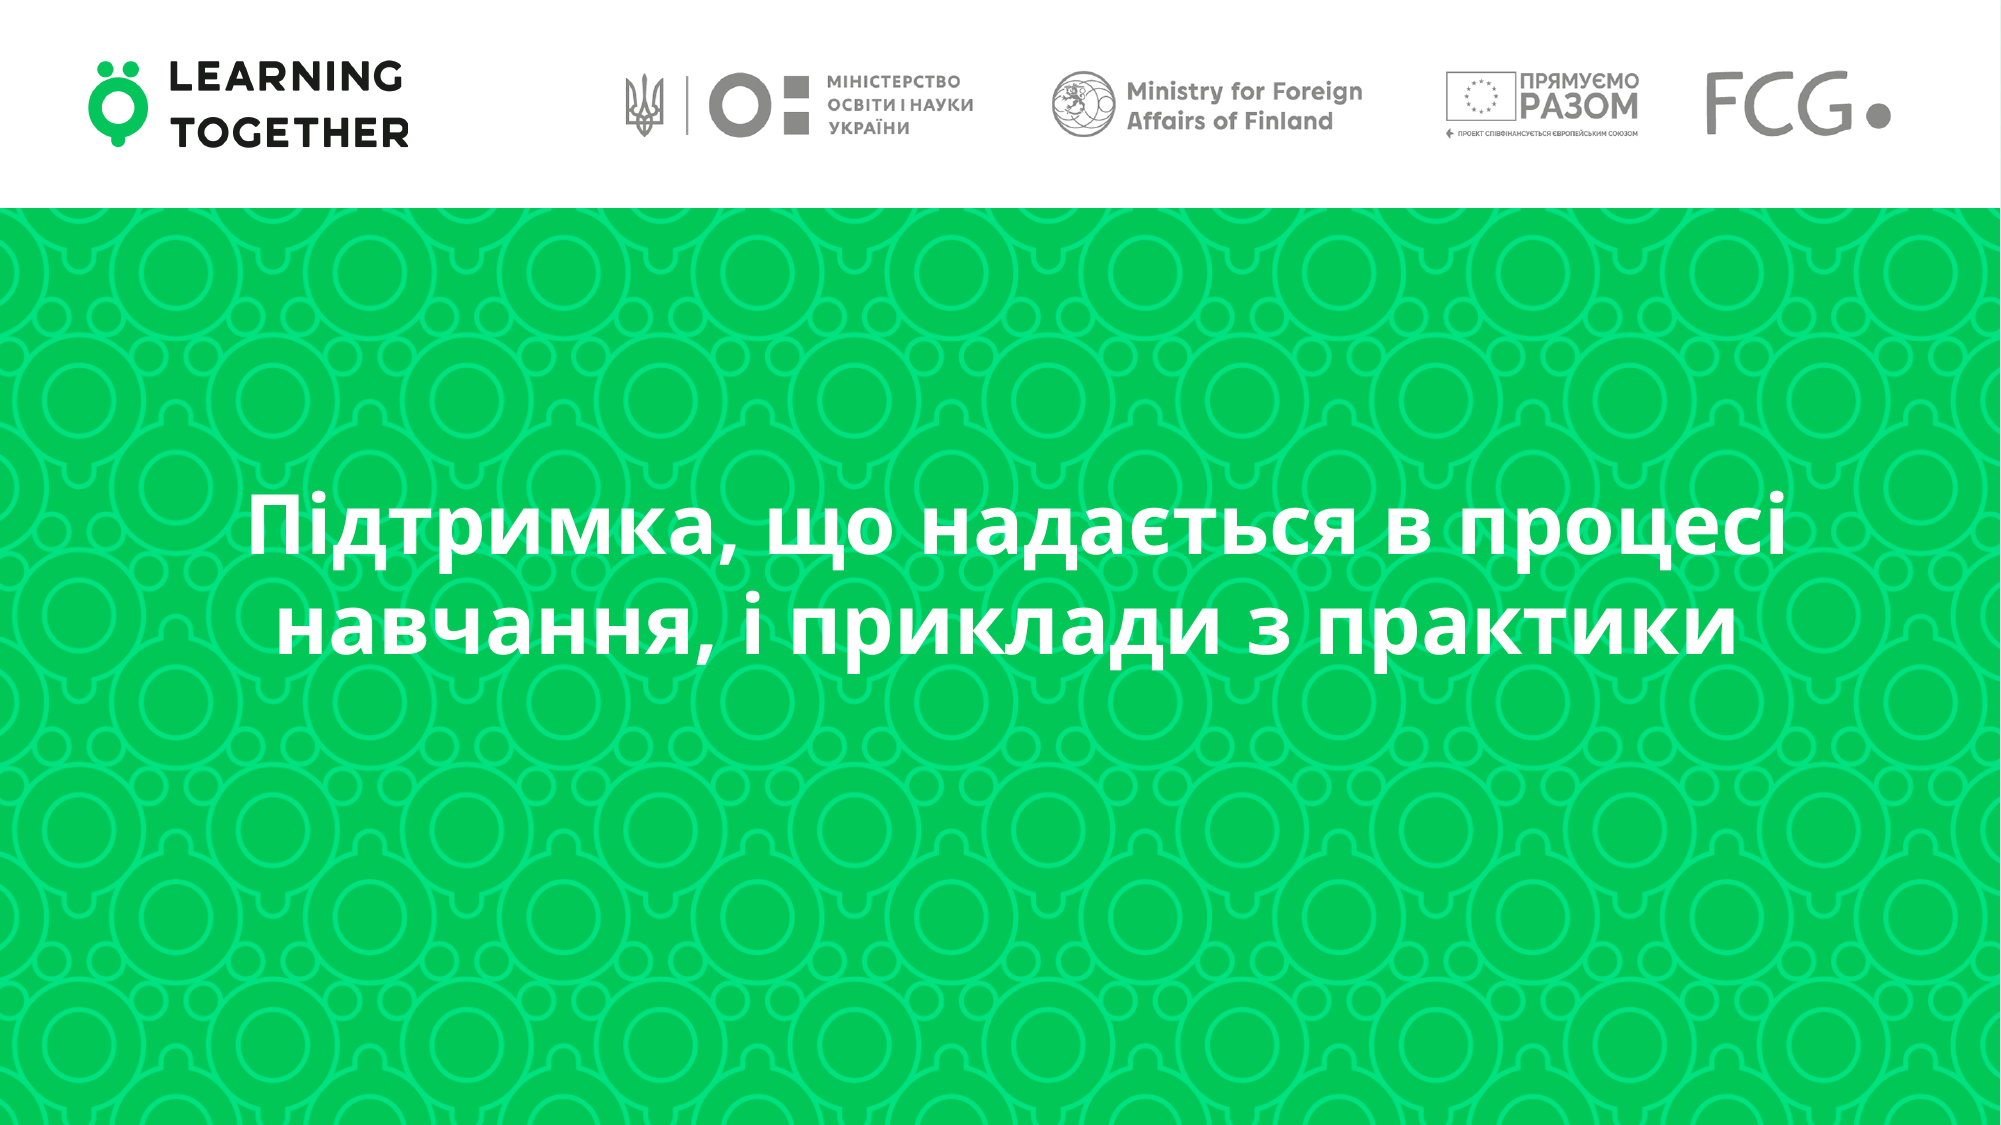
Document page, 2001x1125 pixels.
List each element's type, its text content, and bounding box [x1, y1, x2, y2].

picture [0, 0, 2001, 1125]
subtitle Підтримка, що надається в процесі навчання, і приклади з практики [114, 463, 1922, 716]
